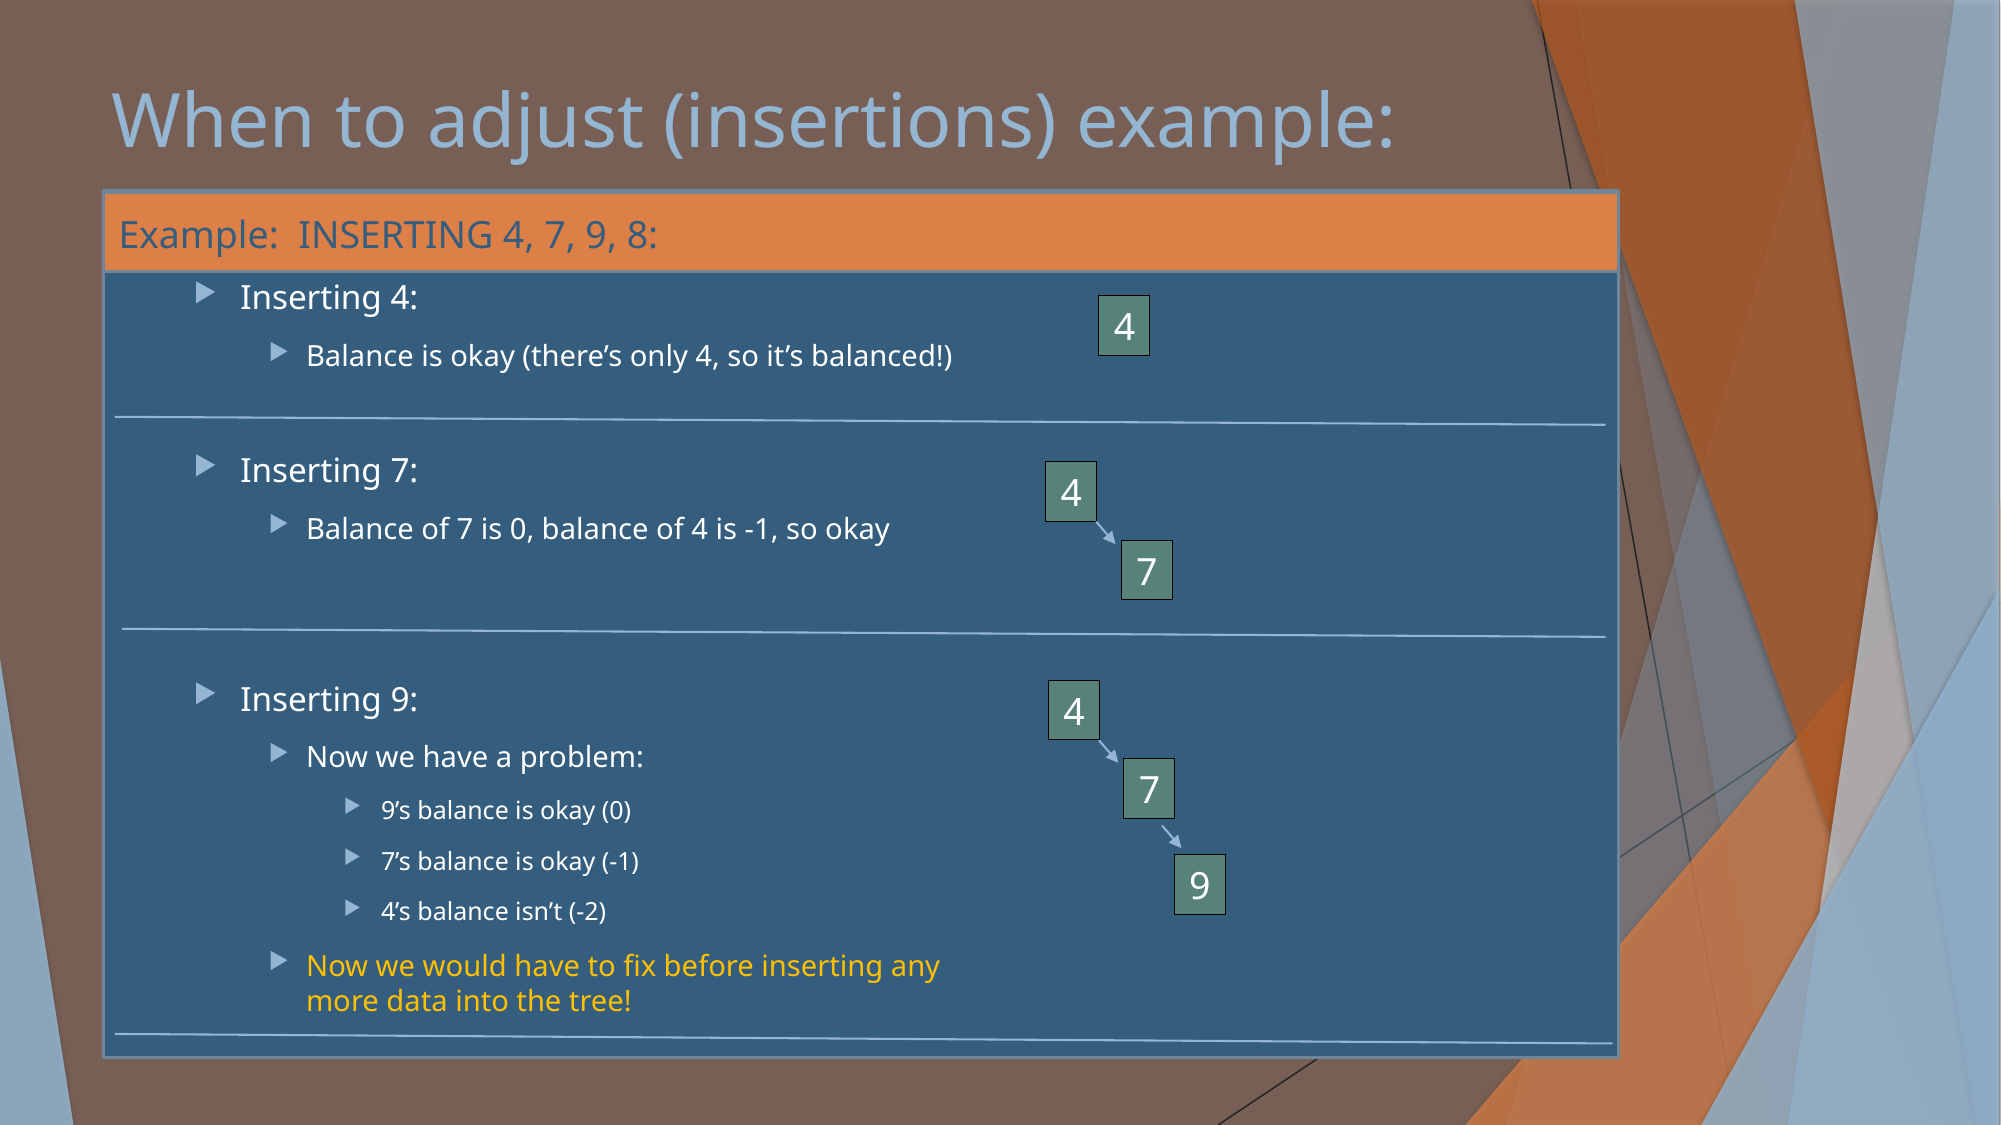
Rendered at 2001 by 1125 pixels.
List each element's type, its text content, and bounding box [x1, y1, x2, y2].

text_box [121, 628, 1606, 638]
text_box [1098, 740, 1119, 764]
text_box [102, 191, 1620, 273]
text_box 4 [1045, 461, 1097, 522]
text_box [114, 416, 1606, 426]
text_box 4 [1098, 295, 1150, 356]
text_box 9 [1174, 854, 1226, 915]
text_box 7 [1121, 540, 1173, 600]
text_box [114, 1033, 1613, 1044]
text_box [1095, 521, 1116, 545]
text_box 7 [1123, 758, 1175, 819]
text_box [102, 273, 1620, 1059]
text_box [1161, 825, 1182, 849]
title When to adjust (insertions) example: [96, 64, 1507, 199]
text_box Example: INSERTING 4, 7, 9, 8: Inserting 4: Balance is okay (there’s only 4, so it’s balanced!) Inserting 7: Balance of 7 is 0, balance of 4 is -1, so okay Inserting 9: Now we have a problem: 9’s balance is okay (0) 7’s balance is okay (-1) 4’s balance isn’t (-2) Now we would have to fix before inserting any more data into the tree! [103, 203, 969, 1034]
text_box 4 [1048, 680, 1100, 740]
